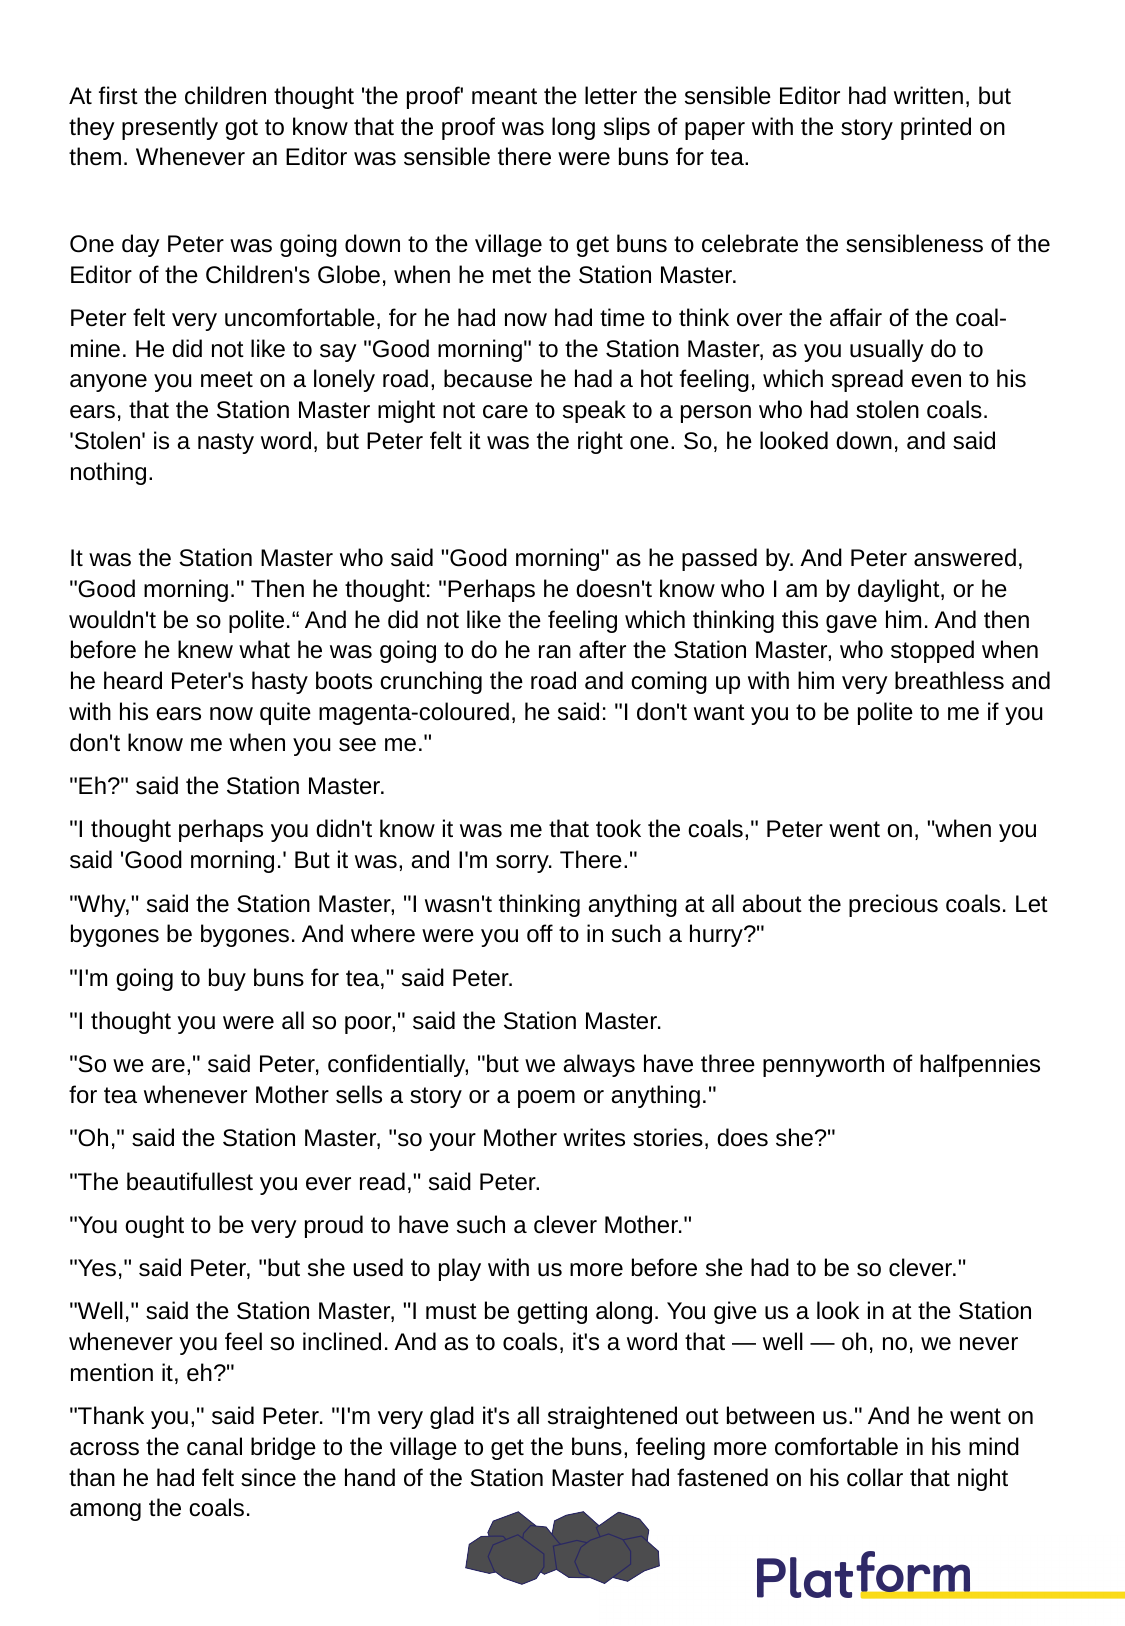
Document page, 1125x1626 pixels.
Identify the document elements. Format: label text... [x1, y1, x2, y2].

text_box At first the children thought 'the proof' meant the letter the sensible Editor had written, but they presently got to know that the proof was long slips of paper with the story printed on them. Whenever an Editor was sensible there were buns for tea. One day Peter was going down to the village to get buns to celebrate the sensibleness of the Editor of the Children's Globe, when he met the Station Master. Peter felt very uncomfortable, for he had now had time to think over the affair of the coal-mine. He did not like to say "Good morning" to the Station Master, as you usually do to anyone you meet on a lonely road, because he had a hot feeling, which spread even to his ears, that the Station Master might not care to speak to a person who had stolen coals. 'Stolen' is a nasty word, but Peter felt it was the right one. So, he looked down, and said nothing. It was the Station Master who said "Good morning" as he passed by. And Peter answered, "Good morning." Then he thought: "Perhaps he doesn't know who I am by daylight, or he wouldn't be so polite.“ And he did not like the feeling which thinking this gave him. And then before he knew what he was going to do he ran after the Station Master, who stopped when he heard Peter's hasty boots crunching the road and coming up with him very breathless and with his ears now quite magenta-coloured, he said: "I don't want you to be polite to me if you don't know me when you see me." "Eh?" said the Station Master. "I thought perhaps you didn't know it was me that took the coals," Peter went on, "when you said 'Good morning.' But it was, and I'm sorry. There." "Why," said the Station Master, "I wasn't thinking anything at all about the precious coals. Let bygones be bygones. And where were you off to in such a hurry?" "I'm going to buy buns for tea," said Peter. "I thought you were all so poor," said the Station Master. "So we are," said Peter, confidentially, "but we always have three pennyworth of halfpennies for tea whenever Mother sells a story or a poem or anything." "Oh," said the Station Master, "so your Mother writes stories, does she?" "The beautifullest you ever read," said Peter. "You ought to be very proud to have such a clever Mother." "Yes," said Peter, "but she used to play with us more before she had to be so clever." "Well," said the Station Master, "I must be getting along. You give us a look in at the Station whenever you feel so inclined. And as to coals, it's a word that — well — oh, no, we never mention it, eh?" "Thank you," said Peter. "I'm very glad it's all straightened out between us." And he went on across the canal bridge to the village to get the buns, feeling more comfortable in his mind than he had felt since the hand of the Station Master had fastened on his collar that night among the coals. [54, 70, 1076, 1573]
picture [465, 1511, 1125, 1625]
